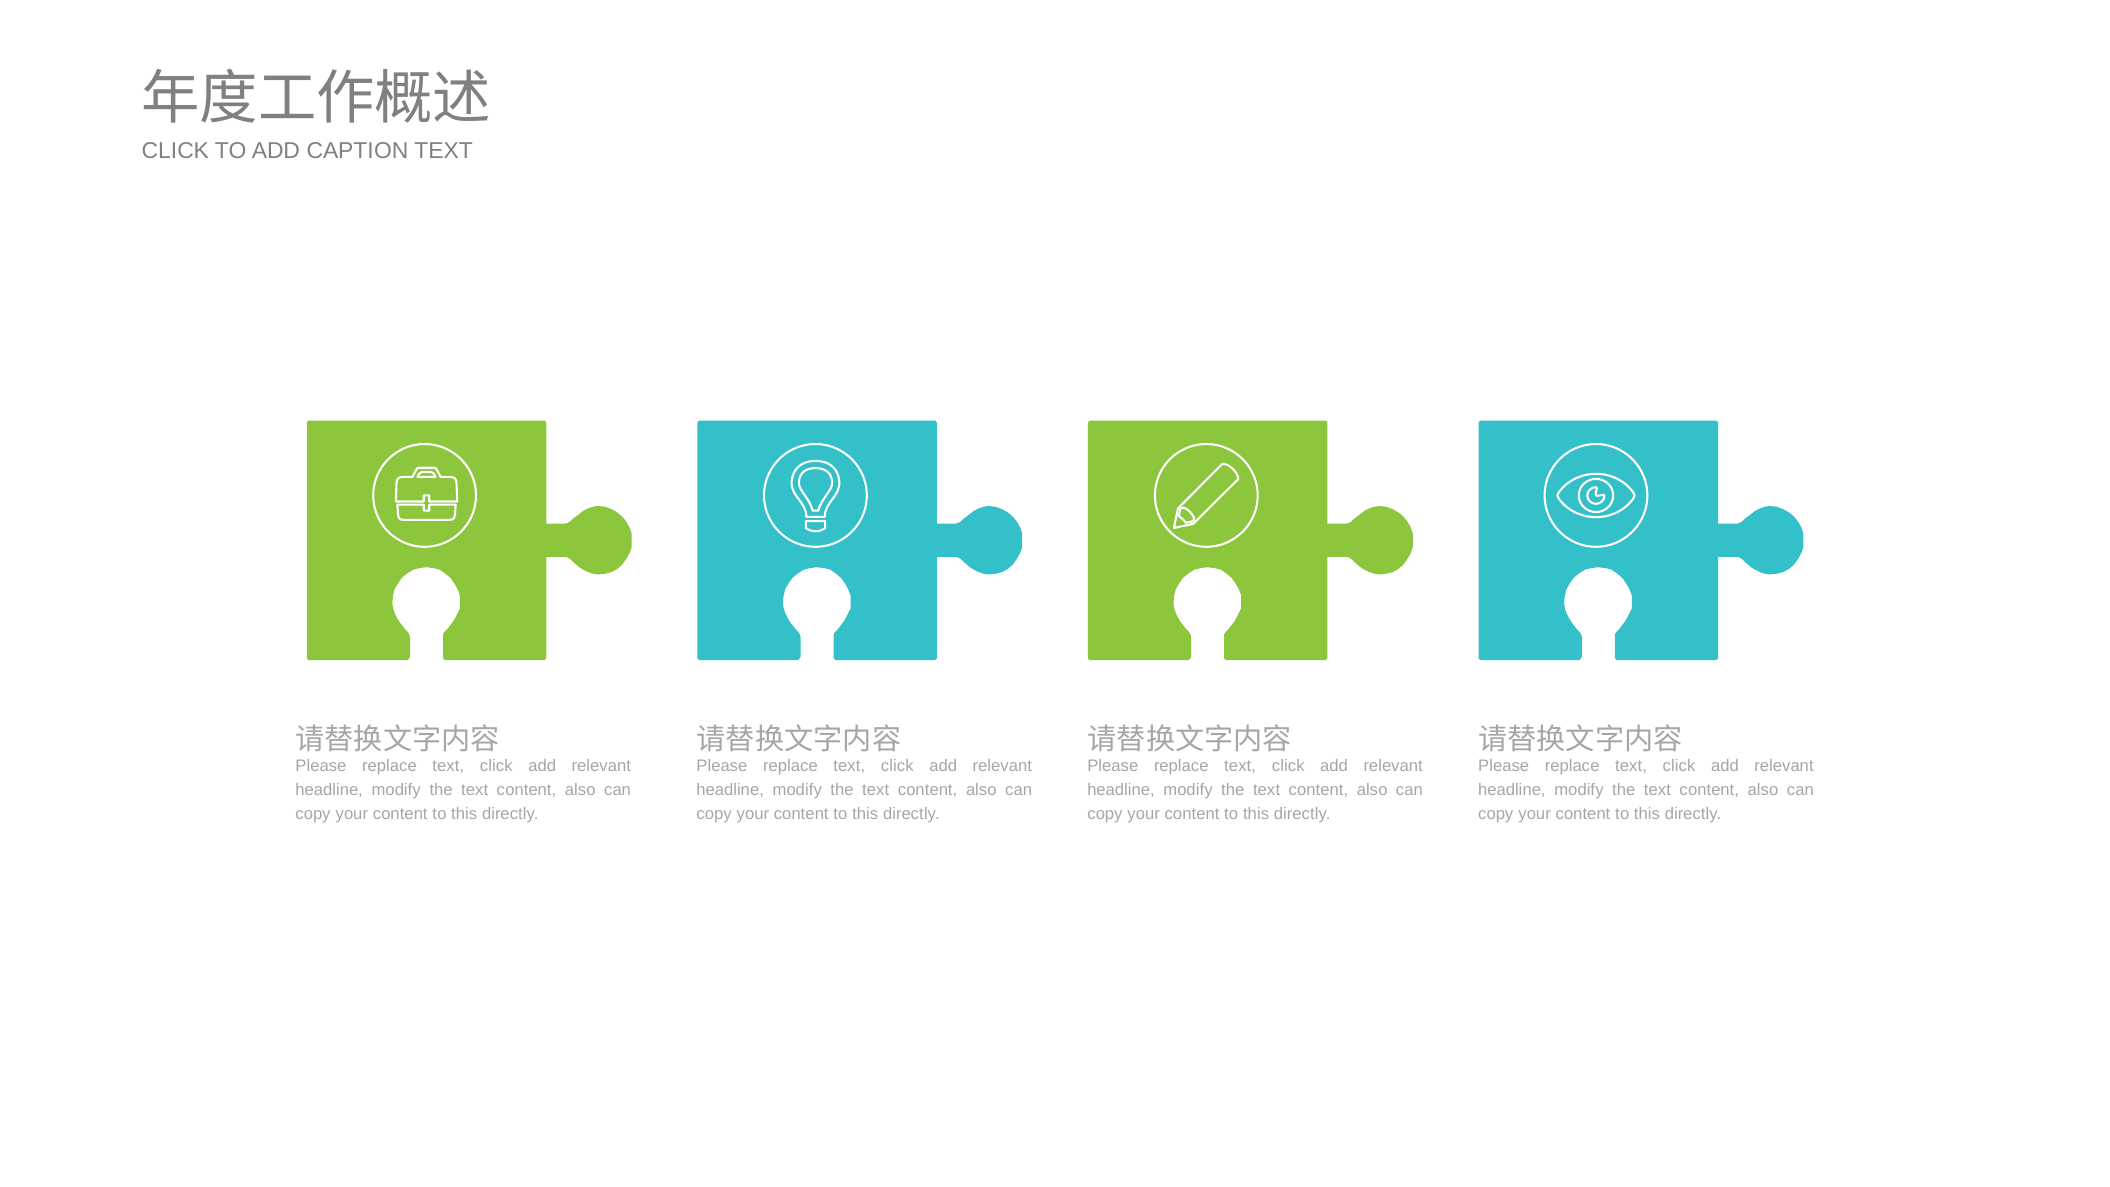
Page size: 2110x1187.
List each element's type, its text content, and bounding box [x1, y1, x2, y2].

text_box Please replace text, click add relevant headline, modify the text content, also can copy your content to this directly. [295, 750, 632, 823]
text_box [1478, 420, 1804, 661]
text_box Please replace text, click add relevant headline, modify the text content, also can copy your content to this directly. [1478, 750, 1815, 823]
text_box Please replace text, click add relevant headline, modify the text content, also can copy your content to this directly. [696, 750, 1033, 823]
text_box 请替换文字内容 [696, 713, 962, 750]
text_box [697, 420, 1023, 661]
text_box 年度工作概述 [141, 60, 521, 131]
text_box CLICK TO ADD CAPTION TEXT [141, 135, 521, 163]
text_box [306, 420, 632, 661]
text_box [1544, 444, 1648, 547]
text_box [373, 444, 476, 547]
text_box 请替换文字内容 [295, 713, 561, 750]
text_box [1154, 444, 1258, 547]
text_box 请替换文字内容 [1087, 713, 1353, 750]
text_box [1087, 420, 1413, 661]
text_box Please replace text, click add relevant headline, modify the text content, also can copy your content to this directly. [1087, 750, 1424, 823]
text_box 请替换文字内容 [1478, 713, 1743, 750]
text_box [764, 444, 867, 547]
